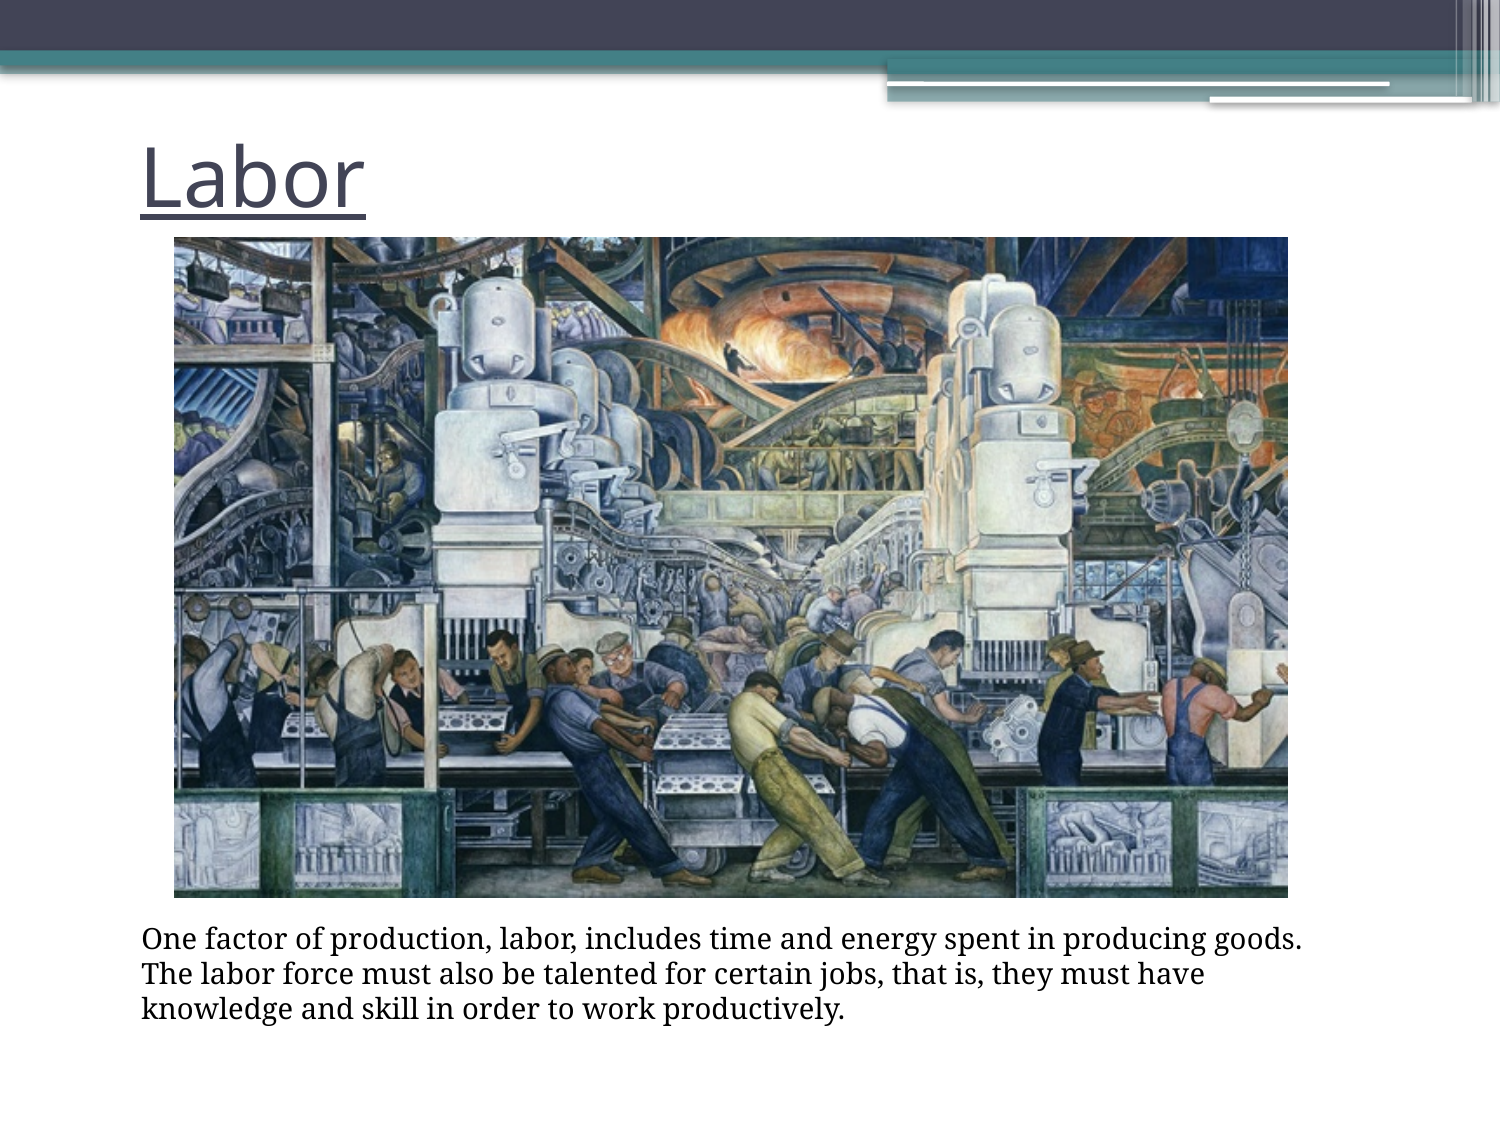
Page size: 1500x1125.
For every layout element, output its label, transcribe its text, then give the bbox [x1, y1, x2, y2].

list One factor of production, labor, includes time and energy spent in producing goods. The labor force must also be talented for certain jobs, that is, they must have knowledge and skill in order to work productively. [125, 912, 1350, 1113]
title Labor [125, 87, 863, 232]
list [174, 237, 1288, 899]
